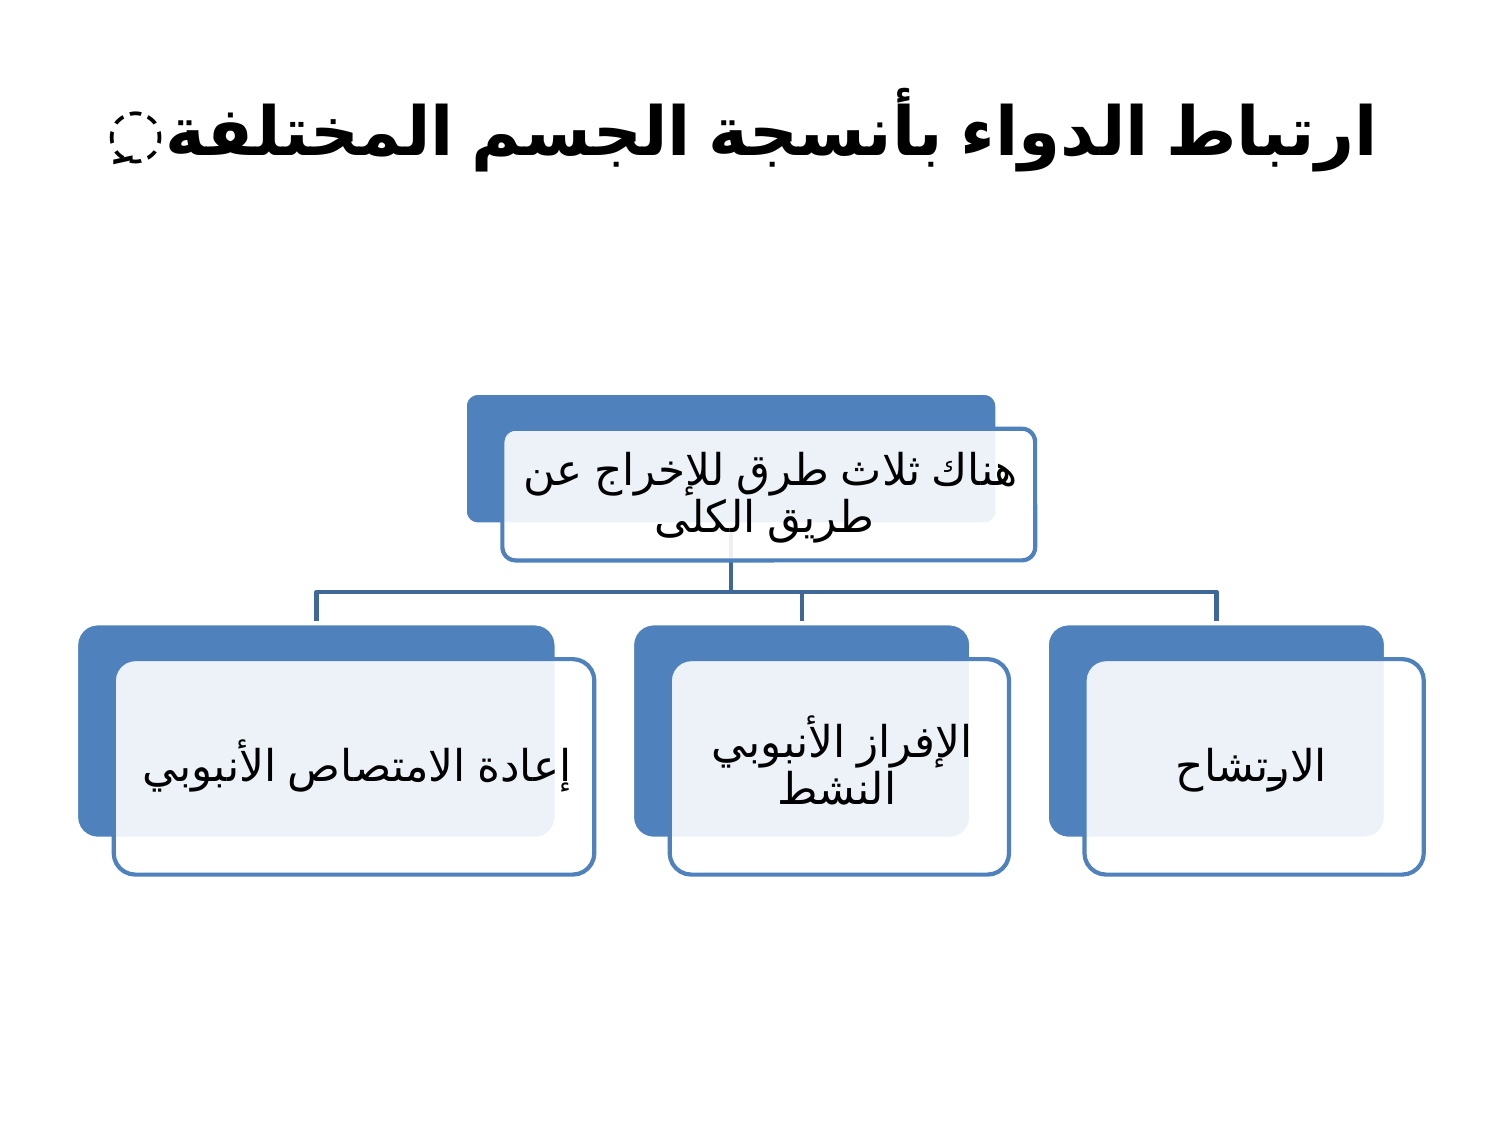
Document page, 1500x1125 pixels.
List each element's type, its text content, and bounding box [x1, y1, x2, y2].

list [74, 262, 1426, 1006]
title ِارتباط الدواء بأنسجة الجسم المختلفة [75, 45, 1425, 233]
